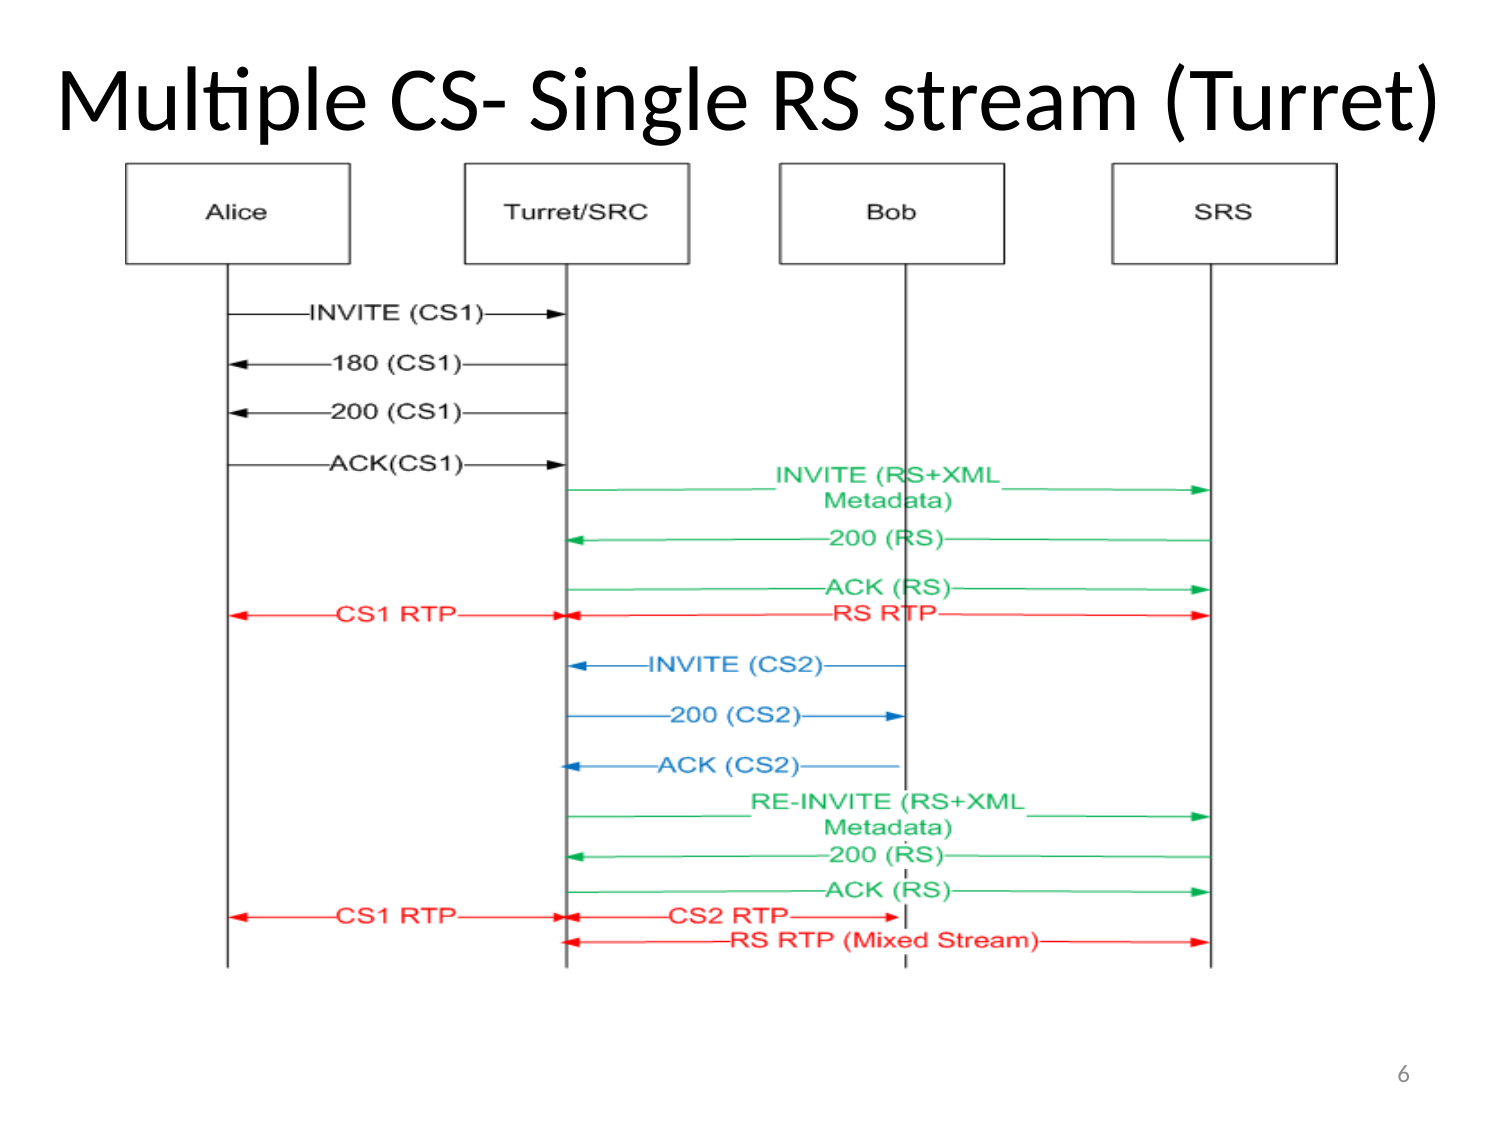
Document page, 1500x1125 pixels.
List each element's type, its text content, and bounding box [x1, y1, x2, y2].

slide_number 6 [1337, 1042, 1425, 1103]
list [124, 162, 1338, 969]
title Multiple CS- Single RS stream (Turret) [37, 0, 1463, 188]
